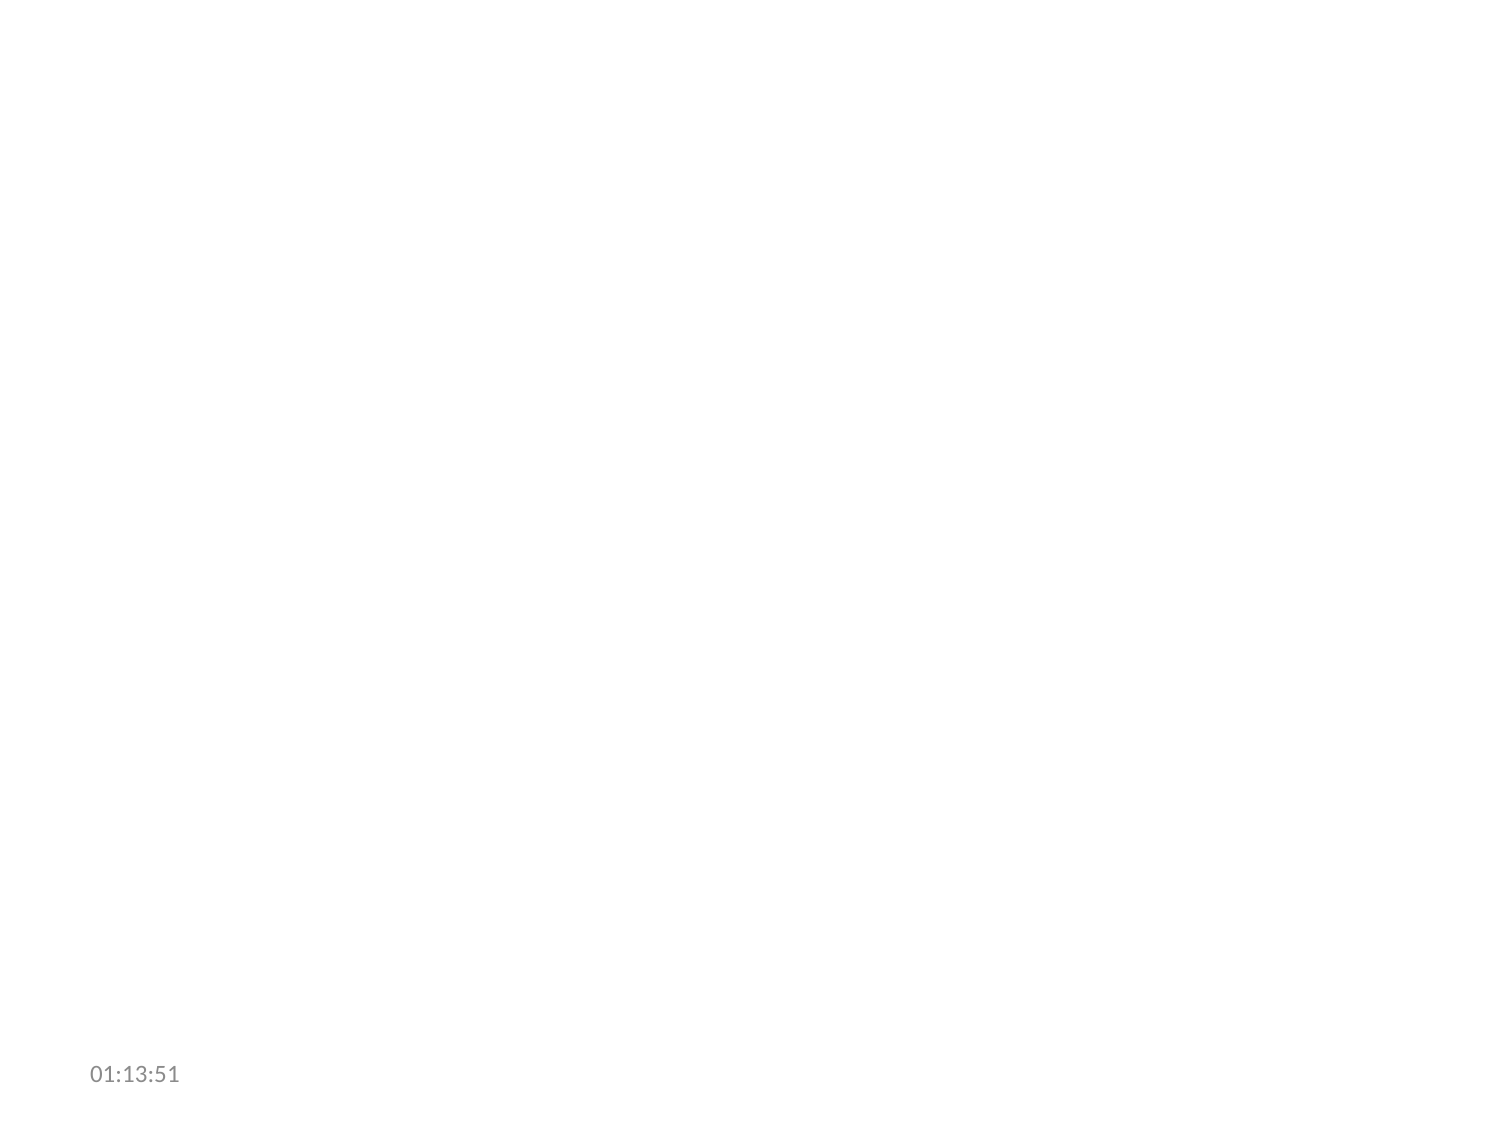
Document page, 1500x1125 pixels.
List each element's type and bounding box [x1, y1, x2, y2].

slide_number [75, 1042, 425, 1103]
